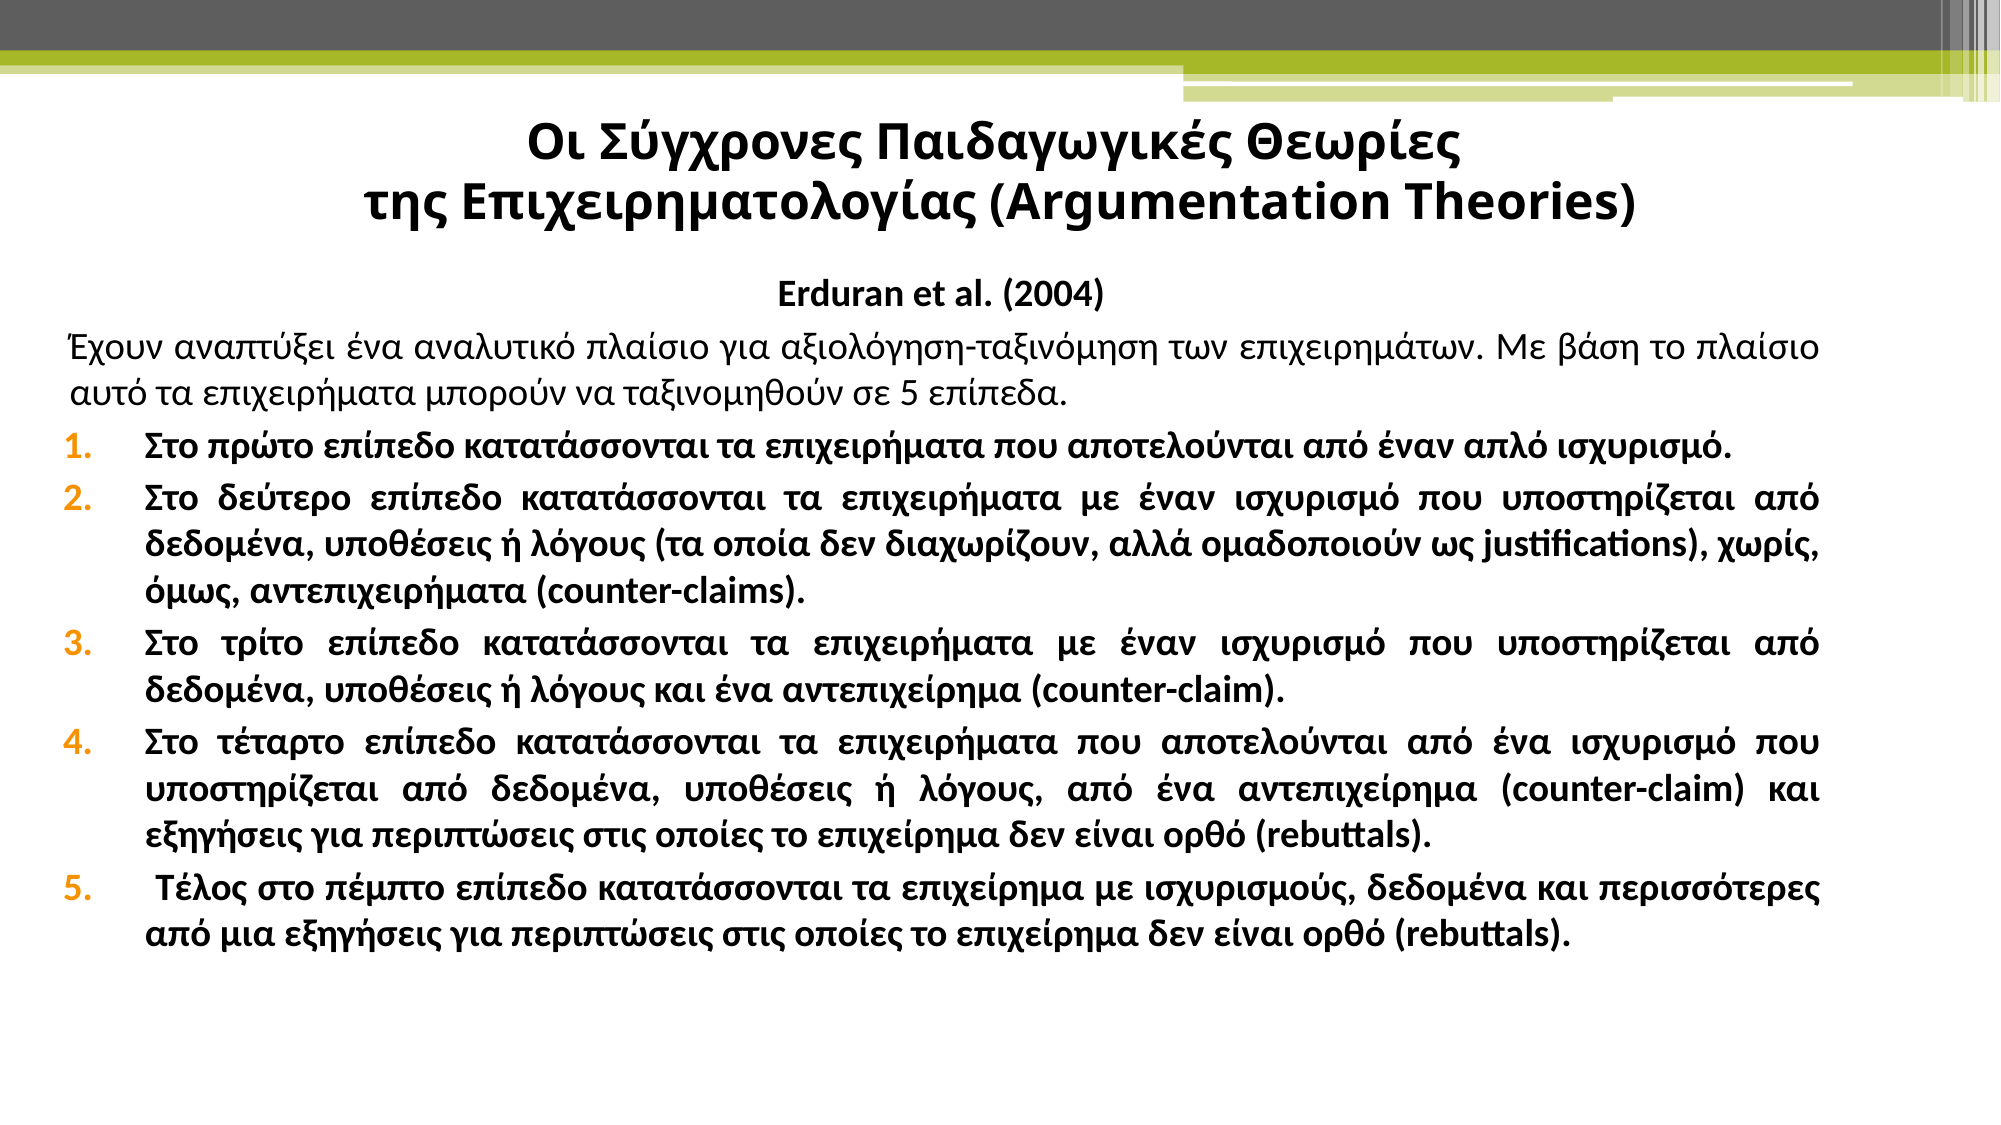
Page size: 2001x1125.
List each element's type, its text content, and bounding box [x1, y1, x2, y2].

title Οι Σύγχρονες Παιδαγωγικές Θεωρίες της Επιχειρηματολογίας (Argumentation Theories) [99, 116, 1900, 223]
list Erduran et al. (2004) Έχουν αναπτύξει ένα αναλυτικό πλαίσιο για αξιολόγηση-ταξινόμηση των επιχειρημάτων. Με βάση το πλαίσιο αυτό τα επιχειρήματα μπορούν να ταξινομηθούν σε 5 επίπεδα. Στο πρώτο επίπεδο κατατάσσονται τα επιχειρήματα που αποτελούνται από έναν απλό ισχυρισμό. Στο δεύτερο επίπεδο κατατάσσονται τα επιχειρήματα με έναν ισχυρισμό που υποστηρίζεται από δεδομένα, υποθέσεις ή λόγους (τα οποία δεν διαχωρίζουν, αλλά ομαδοποιούν ως justifications), χωρίς, όμως, αντεπιχειρήματα (counter-claims). Στο τρίτο επίπεδο κατατάσσονται τα επιχειρήματα με έναν ισχυρισμό που υποστηρίζεται από δεδομένα, υποθέσεις ή λόγους και ένα αντεπιχείρημα (counter-claim). Στο τέταρτο επίπεδο κατατάσσονται τα επιχειρήματα που αποτελούνται από ένα ισχυρισμό που υποστηρίζεται από δεδομένα, υποθέσεις ή λόγους, από ένα αντεπιχείρημα (counter-claim) και εξηγήσεις για περιπτώσεις στις οποίες το επιχείρημα δεν είναι ορθό (rebuttals). Τέλος στο πέμπτο επίπεδο κατατάσσονται τα επιχείρημα με ισχυρισμούς, δεδομένα και περισσότερες από μια εξηγήσεις για περιπτώσεις στις οποίες το επιχείρημα δεν είναι ορθό (rebuttals). [36, 260, 1837, 1009]
